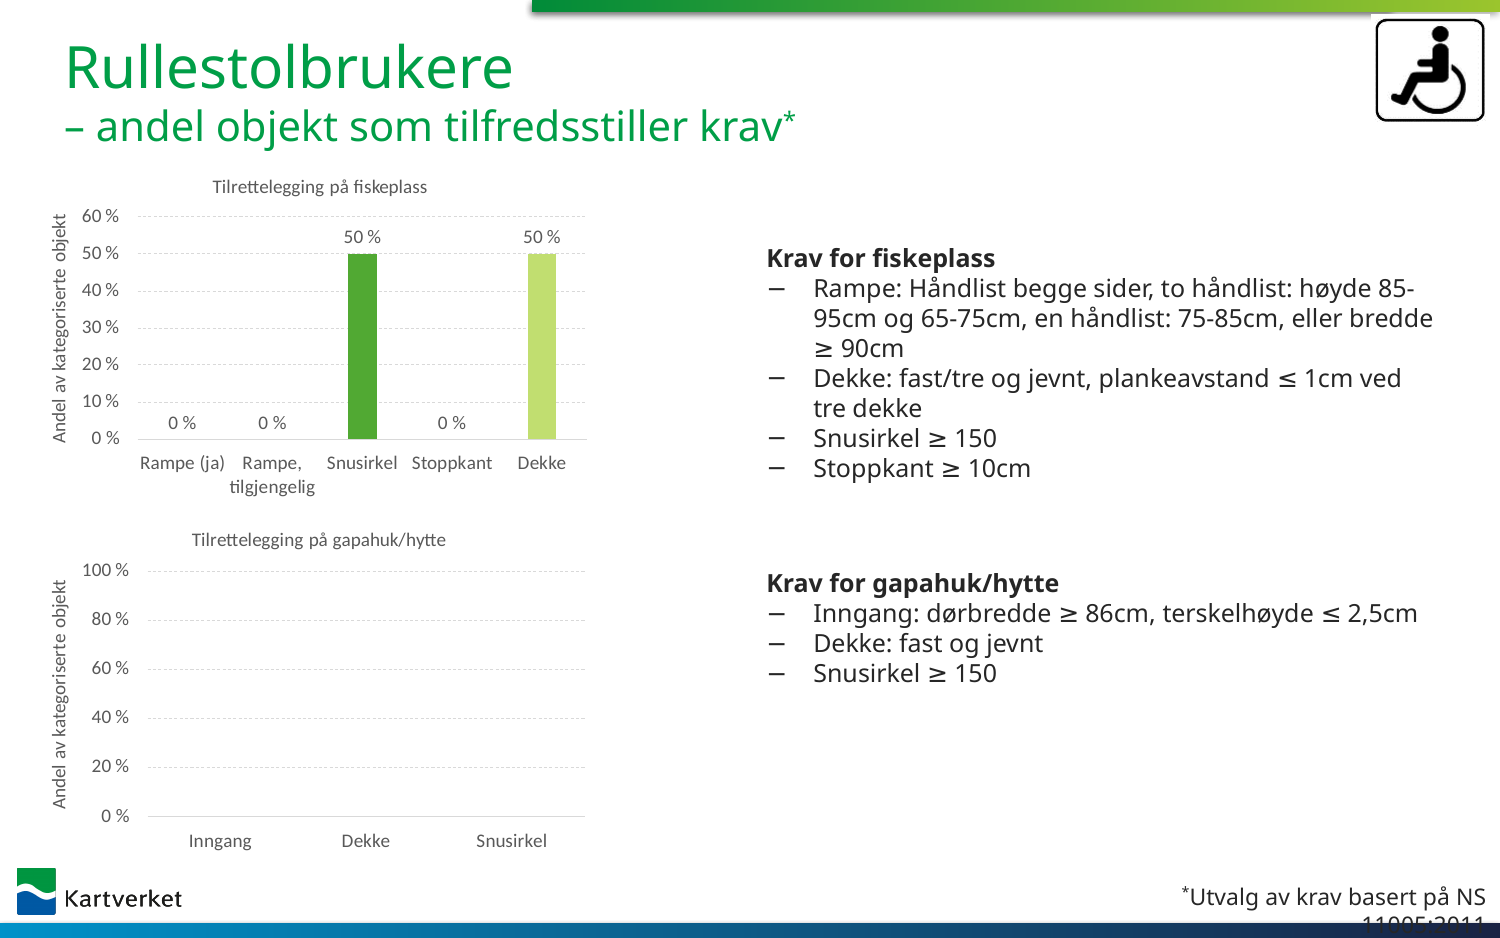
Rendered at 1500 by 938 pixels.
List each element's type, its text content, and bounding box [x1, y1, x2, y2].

picture [1371, 13, 1491, 127]
text_box Krav for gapahuk/hytte Inngang: dørbredde ≥ 86cm, terskelhøyde ≤ 2,5cm Dekke: fast og jevnt Snusirkel ≥ 150 [751, 560, 1452, 695]
text_box Rullestolbrukere – andel objekt som tilfredsstiller krav* [49, 29, 1431, 158]
picture [41, 166, 598, 505]
picture [41, 520, 596, 859]
text_box Krav for fiskeplass Rampe: Håndlist begge sider, to håndlist: høyde 85-95cm og 65-75cm, en håndlist: 75-85cm, eller bredde ≥ 90cm Dekke: fast/tre og jevnt, plankeavstand ≤ 1cm ved tre dekke Snusirkel ≥ 150 Stoppkant ≥ 10cm [751, 235, 1452, 490]
text_box *Utvalg av krav basert på NS 11005:2011 [1068, 873, 1500, 938]
